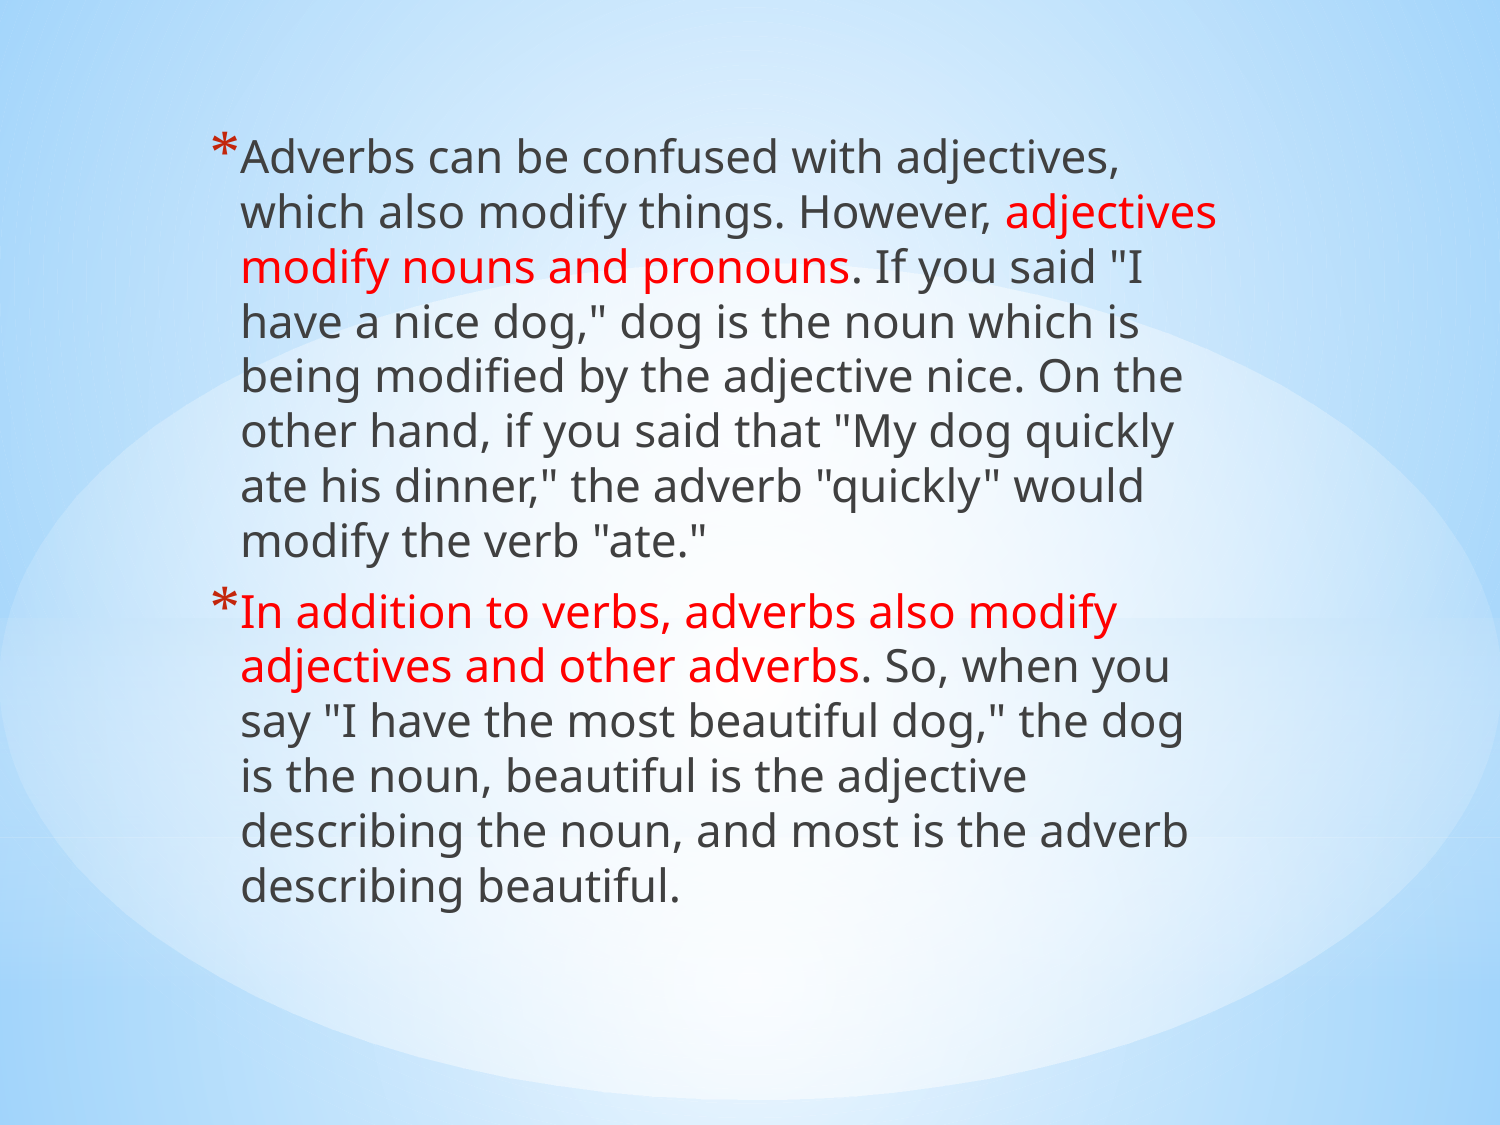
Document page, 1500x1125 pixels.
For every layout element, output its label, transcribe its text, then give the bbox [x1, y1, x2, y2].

list Adverbs can be confused with adjectives, which also modify things. However, adjectives modify nouns and pronouns. If you said "I have a nice dog," dog is the noun which is being modified by the adjective nice. On the other hand, if you said that "My dog quickly ate his dinner," the adverb "quickly" would modify the verb "ate." In addition to verbs, adverbs also modify adjectives and other adverbs. So, when you say "I have the most beautiful dog," the dog is the noun, beautiful is the adjective describing the noun, and most is the adverb describing beautiful. [187, 120, 1238, 988]
